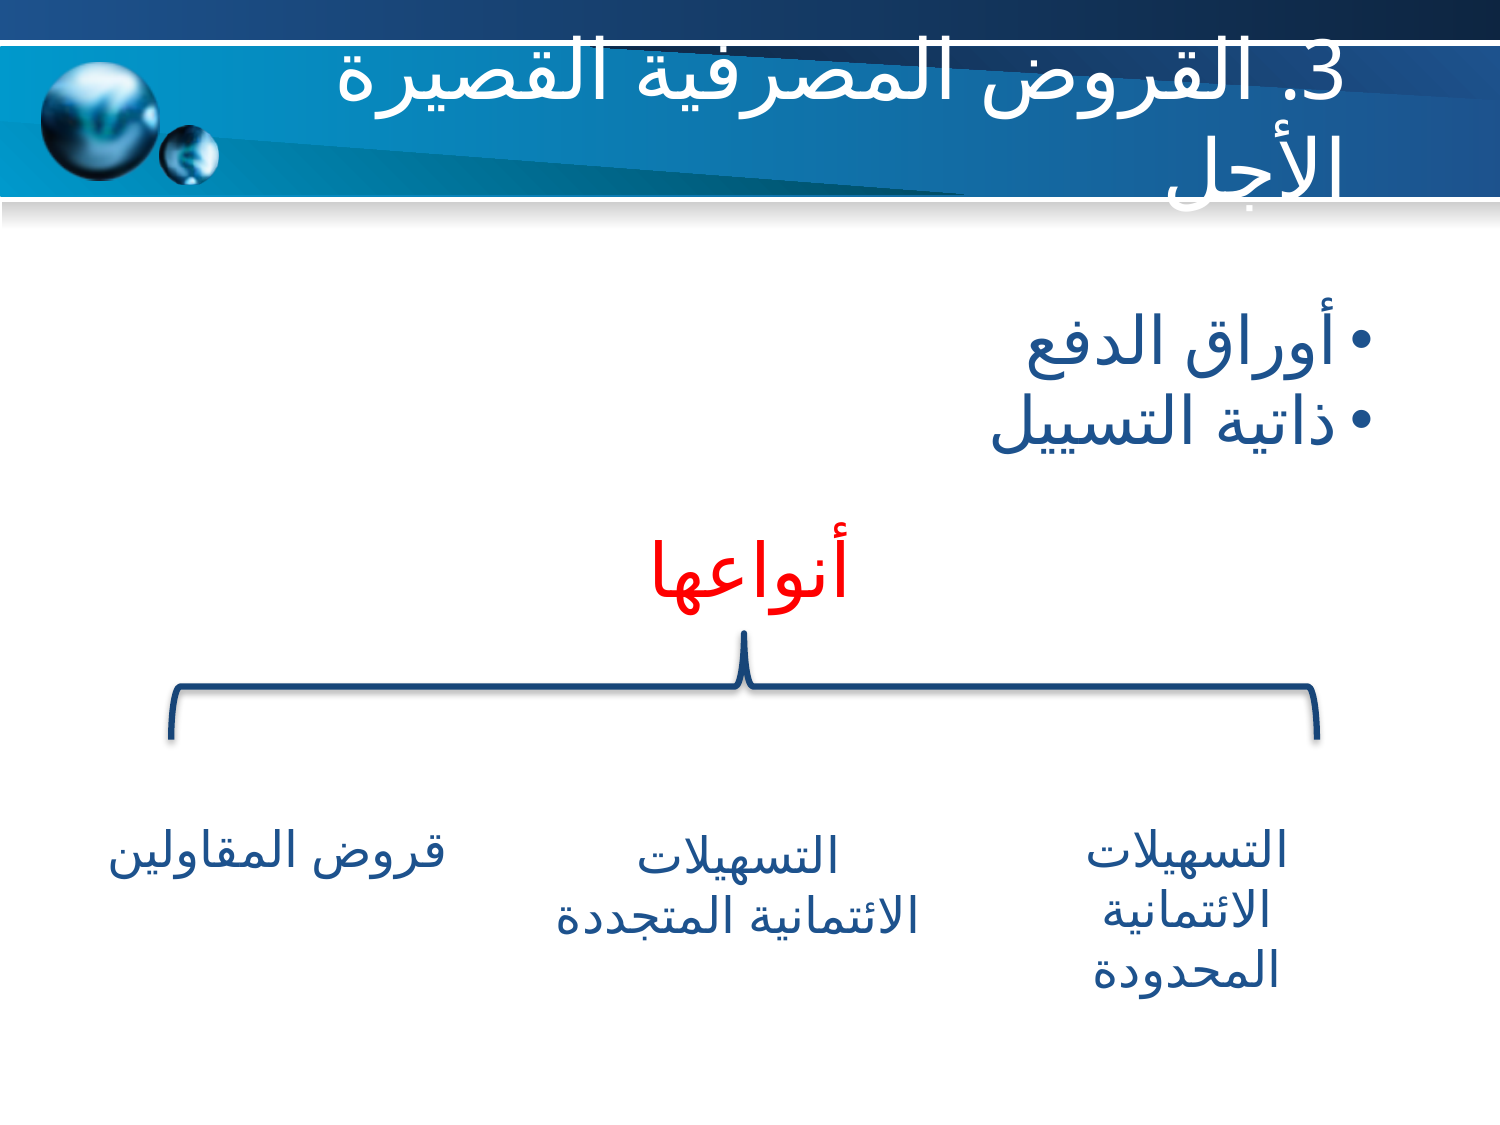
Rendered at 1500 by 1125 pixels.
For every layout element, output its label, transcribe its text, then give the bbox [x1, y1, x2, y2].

text_box التسهيلات الائتمانية المتجددة [537, 815, 939, 951]
text_box [168, 630, 1321, 740]
text_box قروض المقاولين [76, 810, 479, 886]
text_box أنواعها [620, 515, 880, 620]
text_box أوراق الدفع ذاتية التسييل [324, 290, 1388, 466]
text_box التسهيلات الائتمانية المحدودة [986, 810, 1388, 1006]
picture [160, 126, 218, 184]
title 3. القروض المصرفية القصيرة الأجل [274, 44, 1363, 188]
picture [42, 63, 159, 180]
